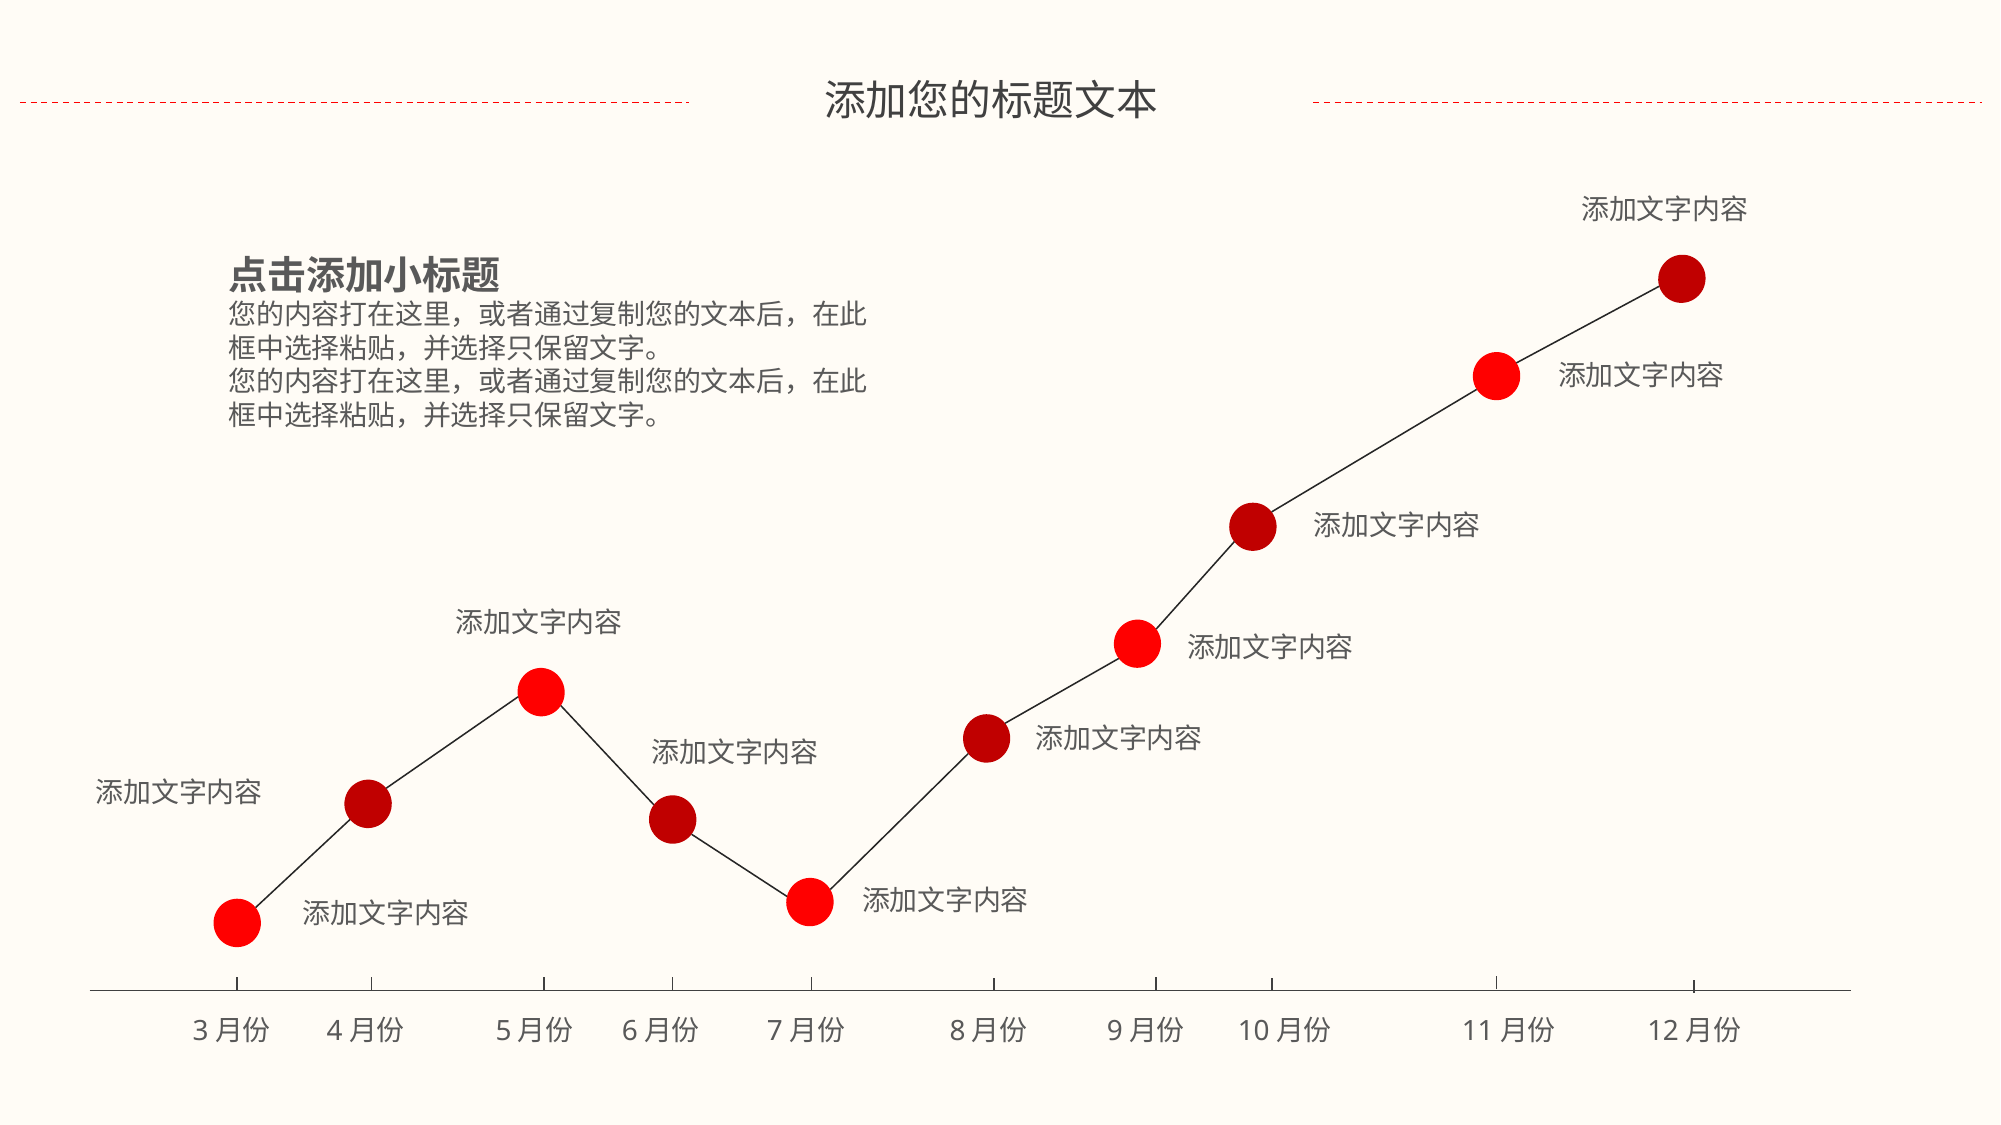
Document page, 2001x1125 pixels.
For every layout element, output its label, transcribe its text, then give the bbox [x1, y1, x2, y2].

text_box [1516, 286, 1660, 364]
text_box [1004, 658, 1119, 724]
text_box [385, 696, 519, 789]
text_box [342, 777, 394, 831]
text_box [691, 834, 788, 897]
text_box [1111, 617, 1164, 670]
text_box 添加文字内容 [1172, 621, 1369, 671]
text_box 5月份 [480, 1005, 589, 1054]
text_box 点击添加小标题 您的内容打在这里，或者通过复制您的文本后，在此框中选择粘贴，并选择只保留文字。 您的内容打在这里，或者通过复制您的文本后，在此框中选择粘贴，并选择只保留文字。 [213, 196, 906, 438]
text_box 添加文字内容 [847, 875, 1044, 924]
text_box [1227, 500, 1279, 553]
text_box [646, 793, 699, 846]
text_box 8月份 [934, 1005, 1043, 1054]
text_box 添加文字内容 [287, 888, 485, 937]
text_box 添加文字内容 [1566, 184, 1764, 233]
text_box [960, 712, 1013, 765]
text_box 3月份 [177, 1005, 286, 1054]
text_box 添加文字内容 [80, 767, 278, 816]
text_box 6月份 [606, 1005, 715, 1054]
text_box [211, 896, 263, 950]
text_box 7月份 [751, 1005, 860, 1054]
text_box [560, 705, 655, 805]
text_box 12月份 [1632, 1005, 1756, 1054]
text_box [1470, 349, 1523, 403]
text_box 添加文字内容 [1020, 713, 1218, 762]
text_box 11月份 [1446, 1005, 1571, 1054]
text_box 9月份 [1091, 1005, 1200, 1054]
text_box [89, 975, 1852, 994]
text_box 4月份 [311, 1005, 420, 1054]
text_box [515, 665, 567, 719]
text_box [830, 753, 969, 890]
text_box 10月份 [1222, 1005, 1347, 1054]
text_box [784, 875, 836, 929]
text_box 添加文字内容 [659, 727, 834, 776]
text_box [1656, 252, 1708, 305]
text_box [255, 819, 351, 908]
text_box 添加文字内容 [1543, 350, 1740, 399]
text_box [1271, 389, 1477, 513]
text_box 添加文字内容 [1298, 499, 1496, 549]
text_box 添加文字内容 [440, 597, 638, 646]
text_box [1155, 541, 1235, 630]
text_box 添加您的标题文本 [767, 66, 1215, 132]
